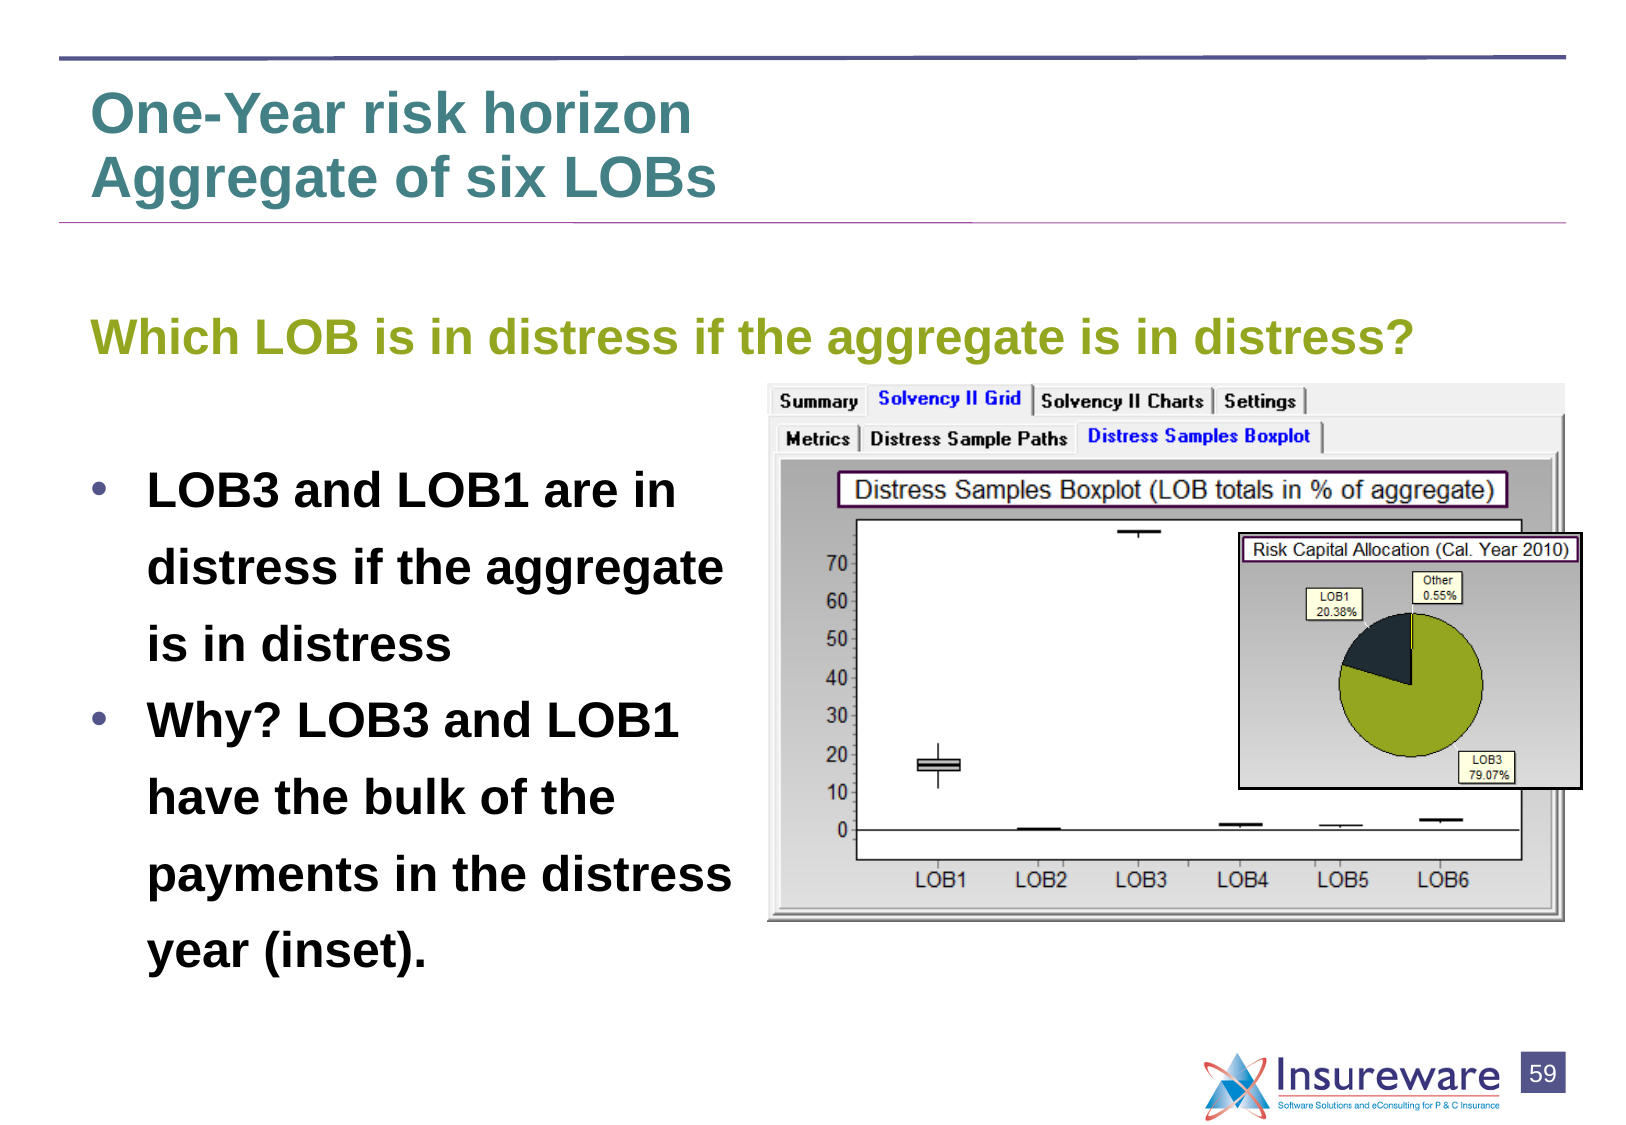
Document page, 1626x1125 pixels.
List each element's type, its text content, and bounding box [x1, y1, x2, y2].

slide_number 58 [1520, 1051, 1566, 1093]
picture [1202, 1052, 1500, 1122]
picture [767, 383, 1581, 922]
list Which LOB is in distress if the aggregate is in distress? LOB3 and LOB1 are in distress if the aggregate is in distress Why? LOB3 and LOB1 have the bulk of the payments in the distress year (inset). [90, 304, 1568, 1006]
title One-Year risk horizon Aggregate of six LOBs [90, 79, 1568, 204]
